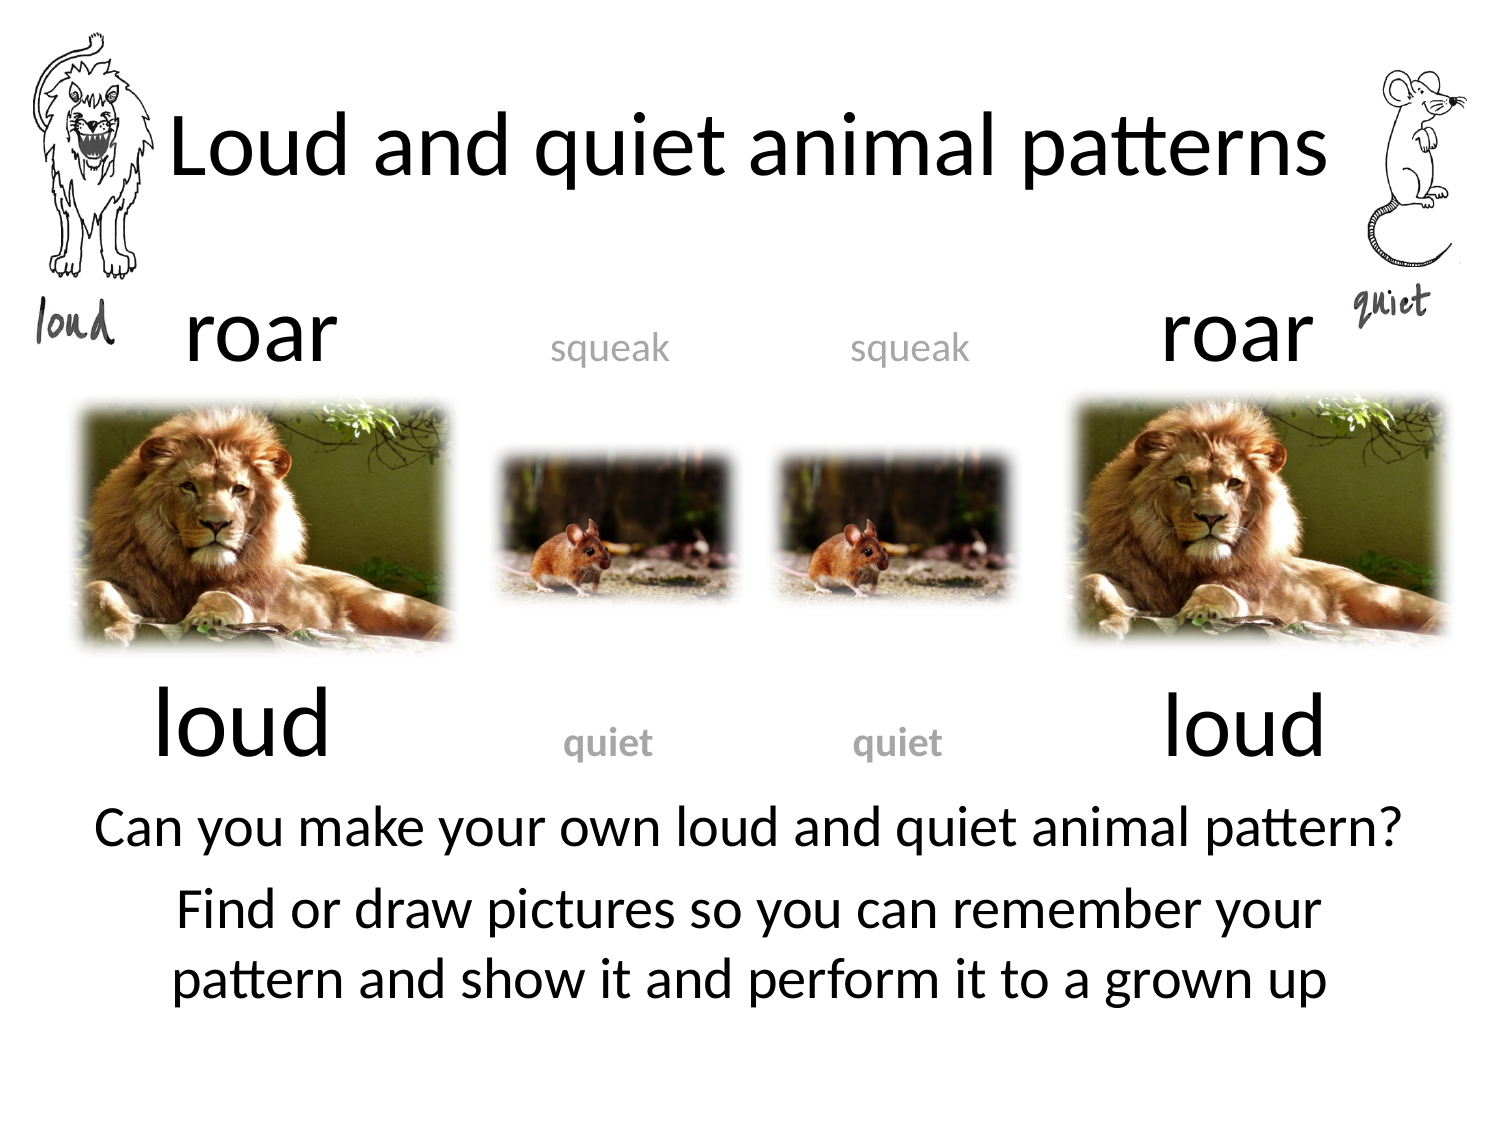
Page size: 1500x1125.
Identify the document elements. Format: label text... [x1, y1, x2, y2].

picture [1060, 385, 1457, 652]
picture [764, 440, 1025, 612]
picture [65, 392, 462, 659]
list roar squeak squeak roar loud quiet quiet loud Can you make your own loud and quiet animal pattern? Find or draw pictures so you can remember your pattern and show it and perform it to a grown up [75, 262, 1425, 1005]
picture [1345, 57, 1471, 338]
picture [486, 439, 747, 612]
picture [17, 12, 166, 383]
title Loud and quiet animal patterns [171, 45, 1425, 233]
